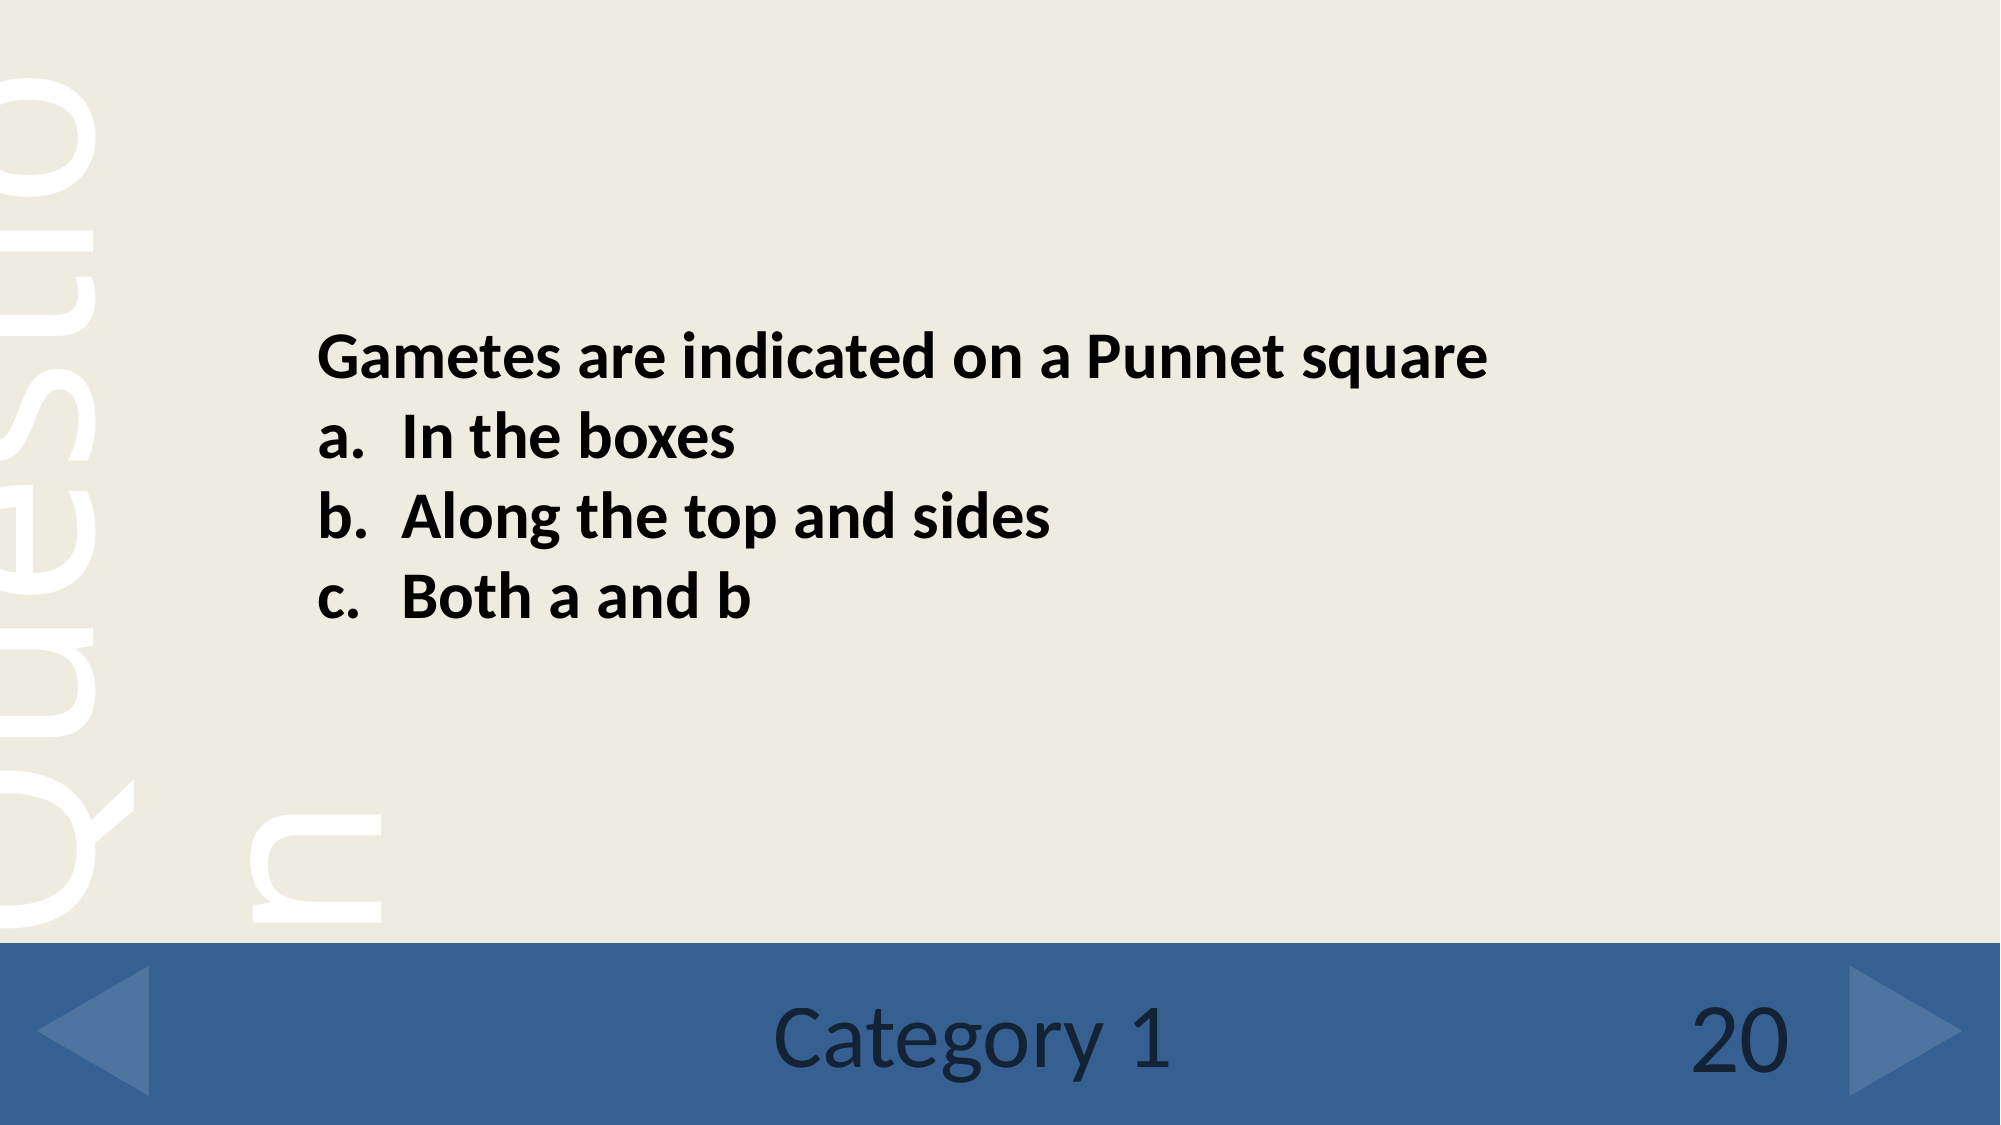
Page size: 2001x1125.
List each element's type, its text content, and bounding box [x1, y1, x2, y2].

title Category 1 [73, 937, 1873, 1125]
list Gametes are indicated on a Punnet square In the boxes Along the top and sides Both a and b [302, 307, 1760, 636]
